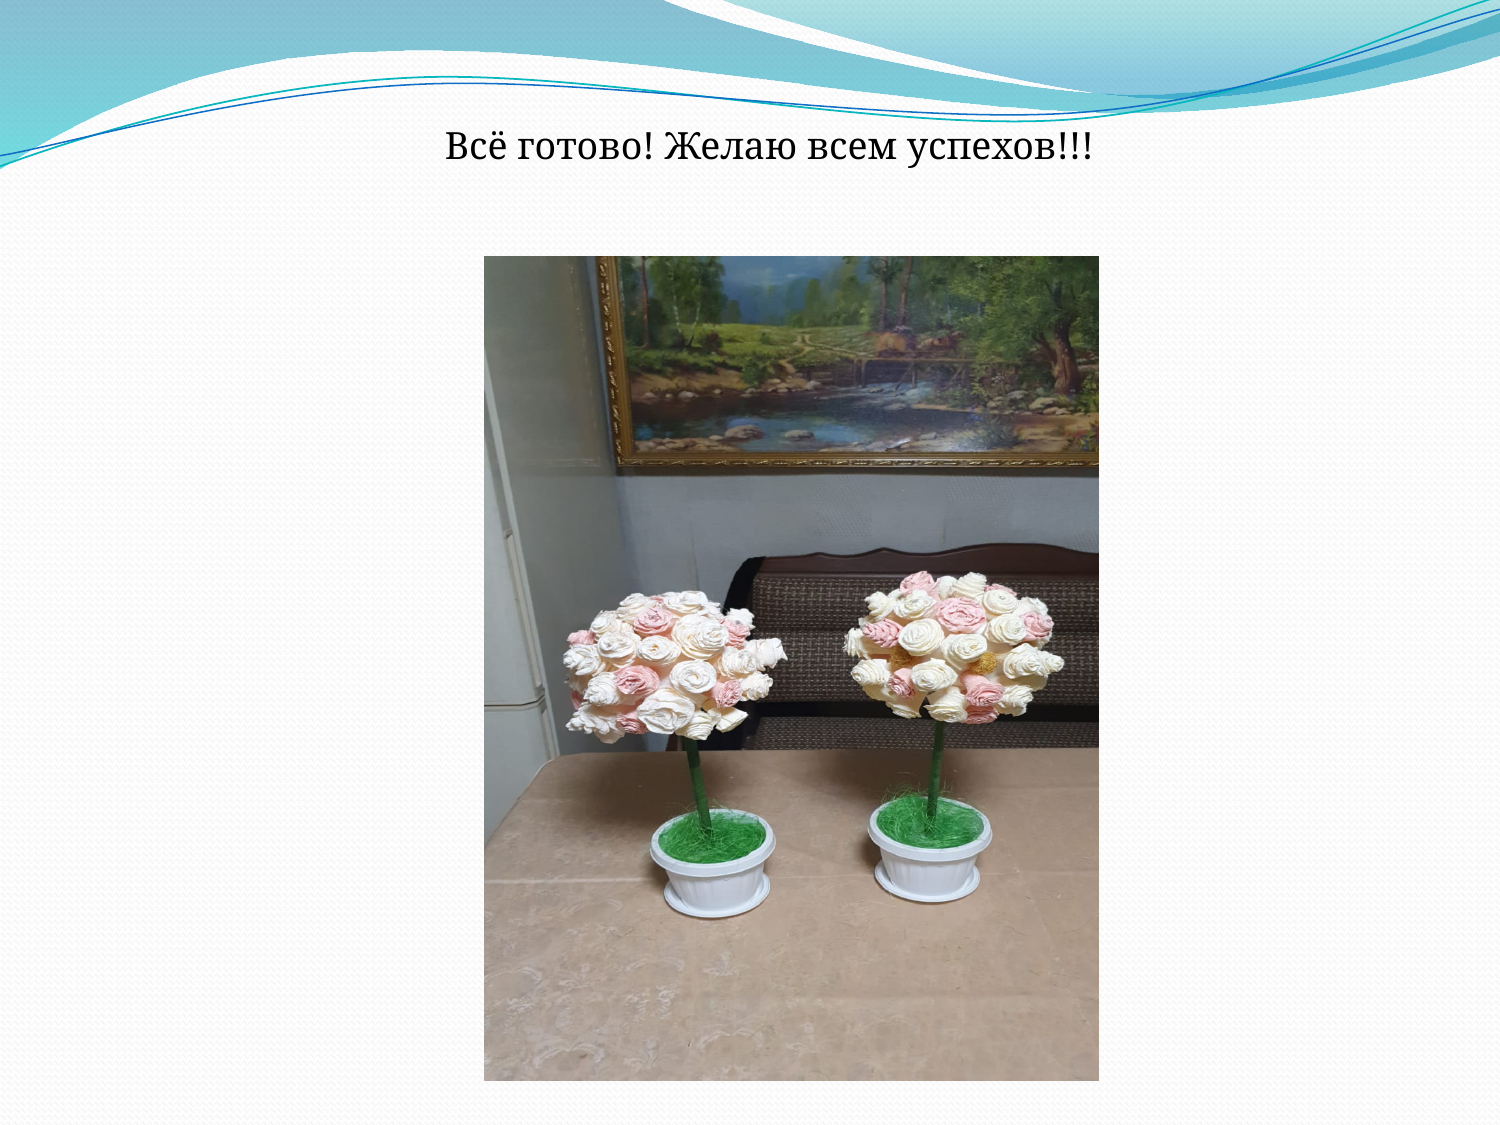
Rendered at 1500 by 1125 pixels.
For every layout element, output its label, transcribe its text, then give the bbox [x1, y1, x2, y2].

text_box Всё готово! Желаю всем успехов!!! [429, 114, 1259, 175]
picture [483, 256, 1099, 1081]
